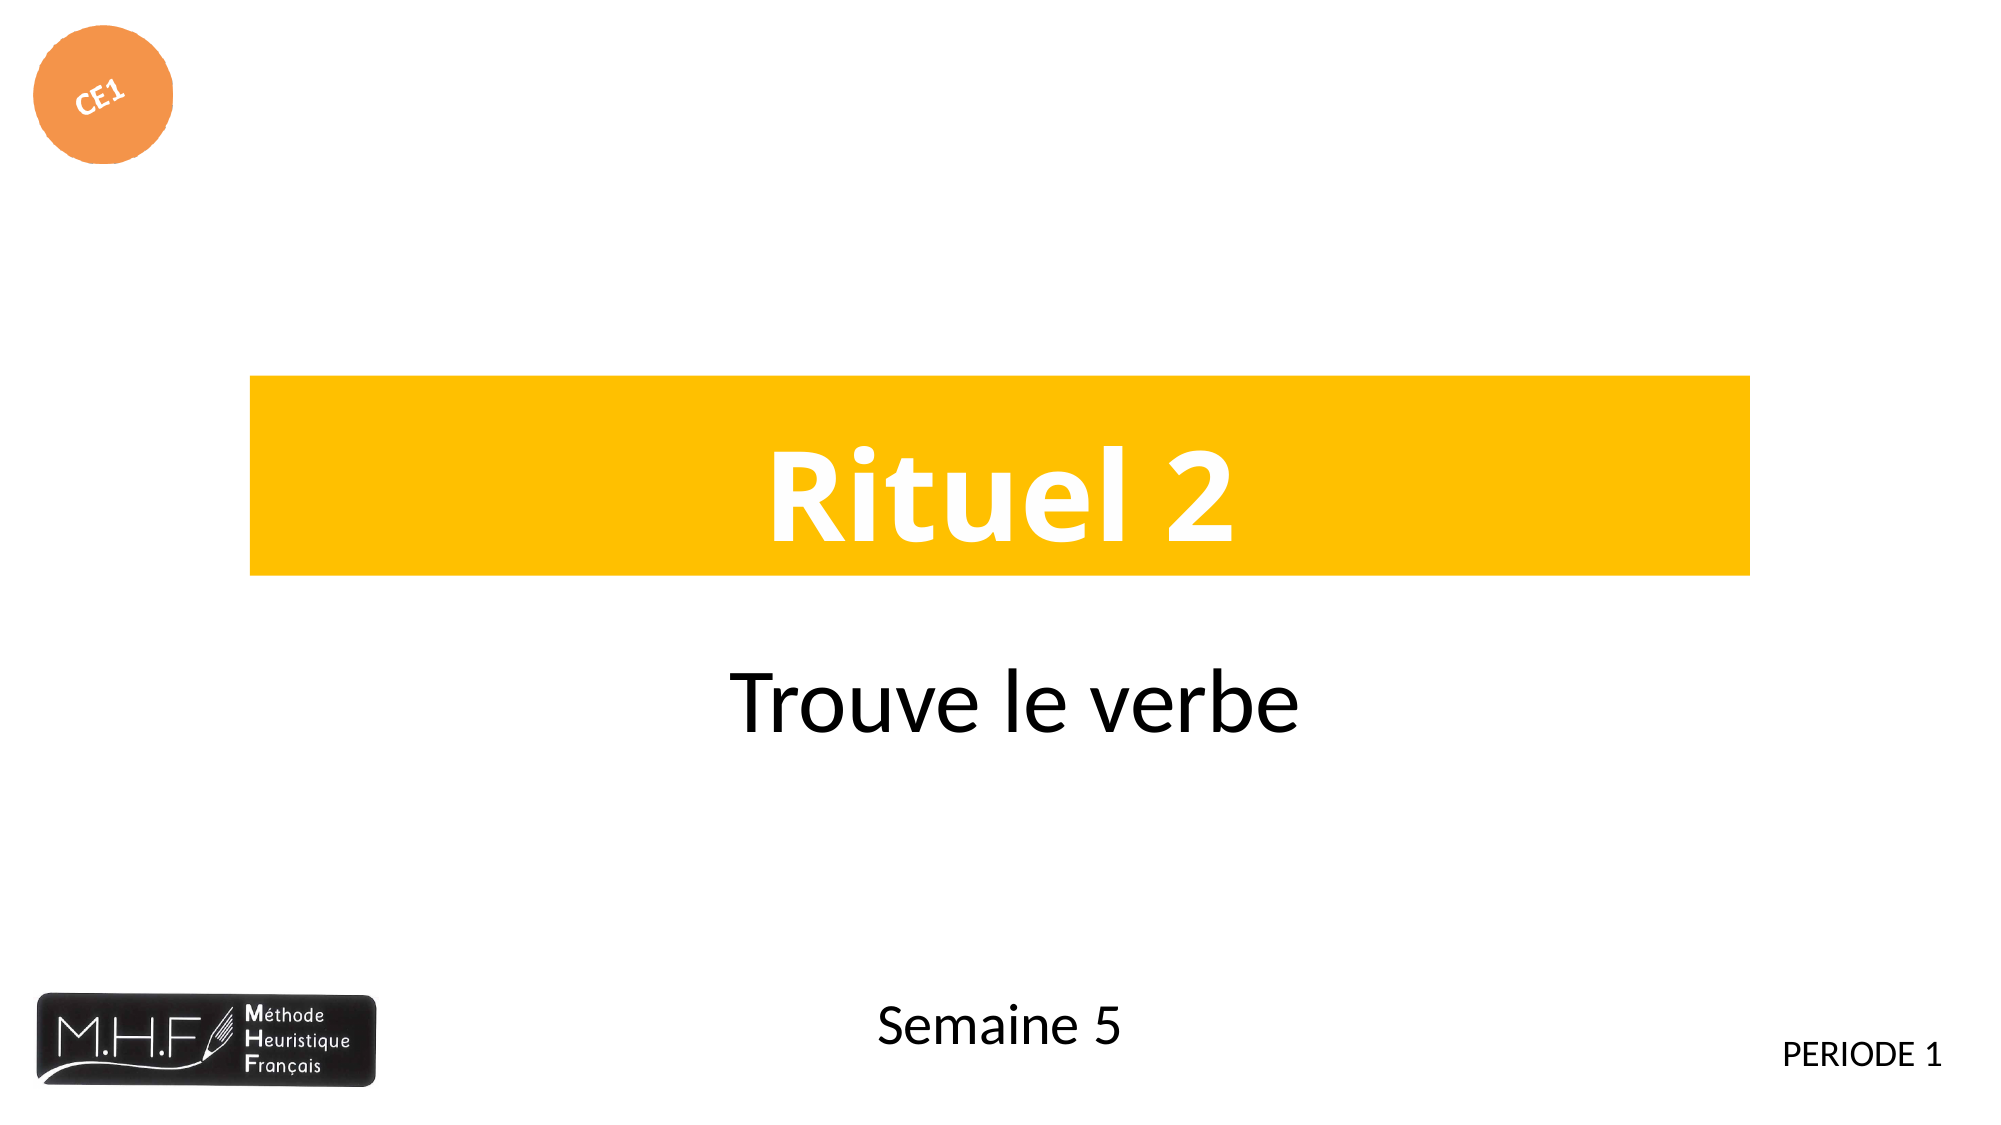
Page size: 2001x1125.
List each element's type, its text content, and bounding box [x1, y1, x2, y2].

text_box PERIODE 1 [1750, 1021, 1967, 1082]
subtitle Trouve le verbe [500, 645, 1532, 918]
text_box Semaine 5 [249, 987, 1750, 1118]
picture [33, 990, 379, 1089]
picture [33, 25, 173, 165]
title Rituel 2 [249, 375, 1750, 576]
